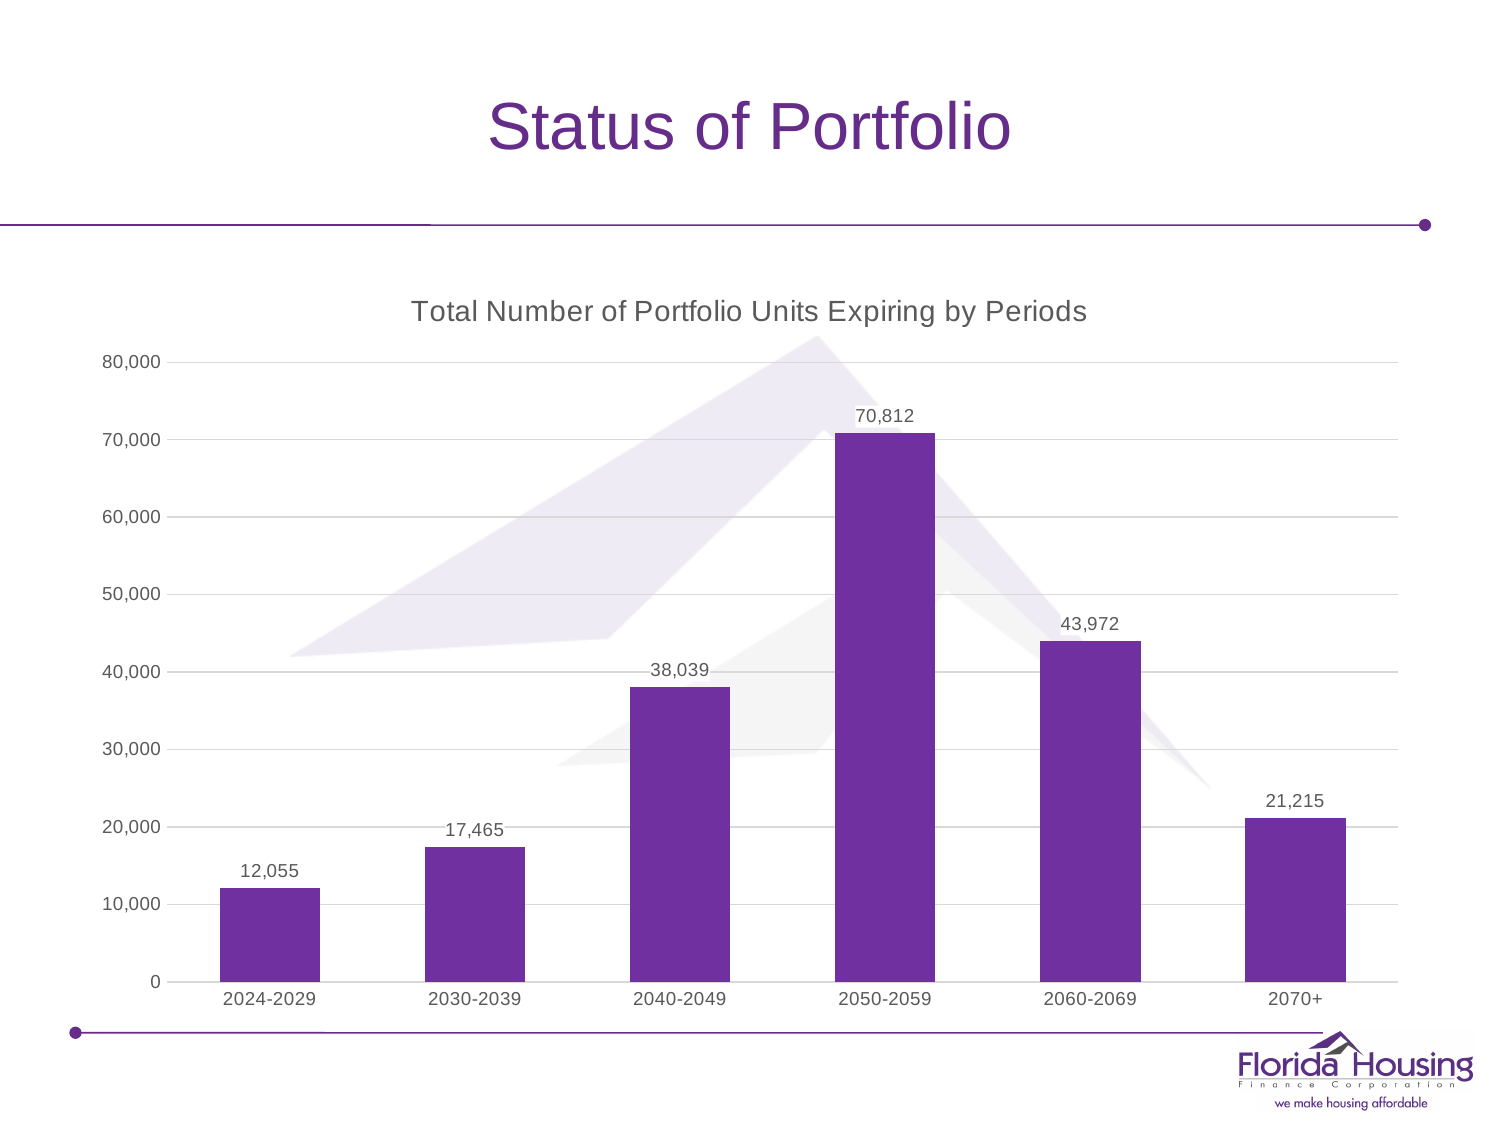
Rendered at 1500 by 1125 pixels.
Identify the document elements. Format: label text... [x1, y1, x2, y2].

picture [1237, 1029, 1475, 1113]
title Status of Portfolio [75, 45, 1425, 200]
chart [74, 262, 1425, 1025]
